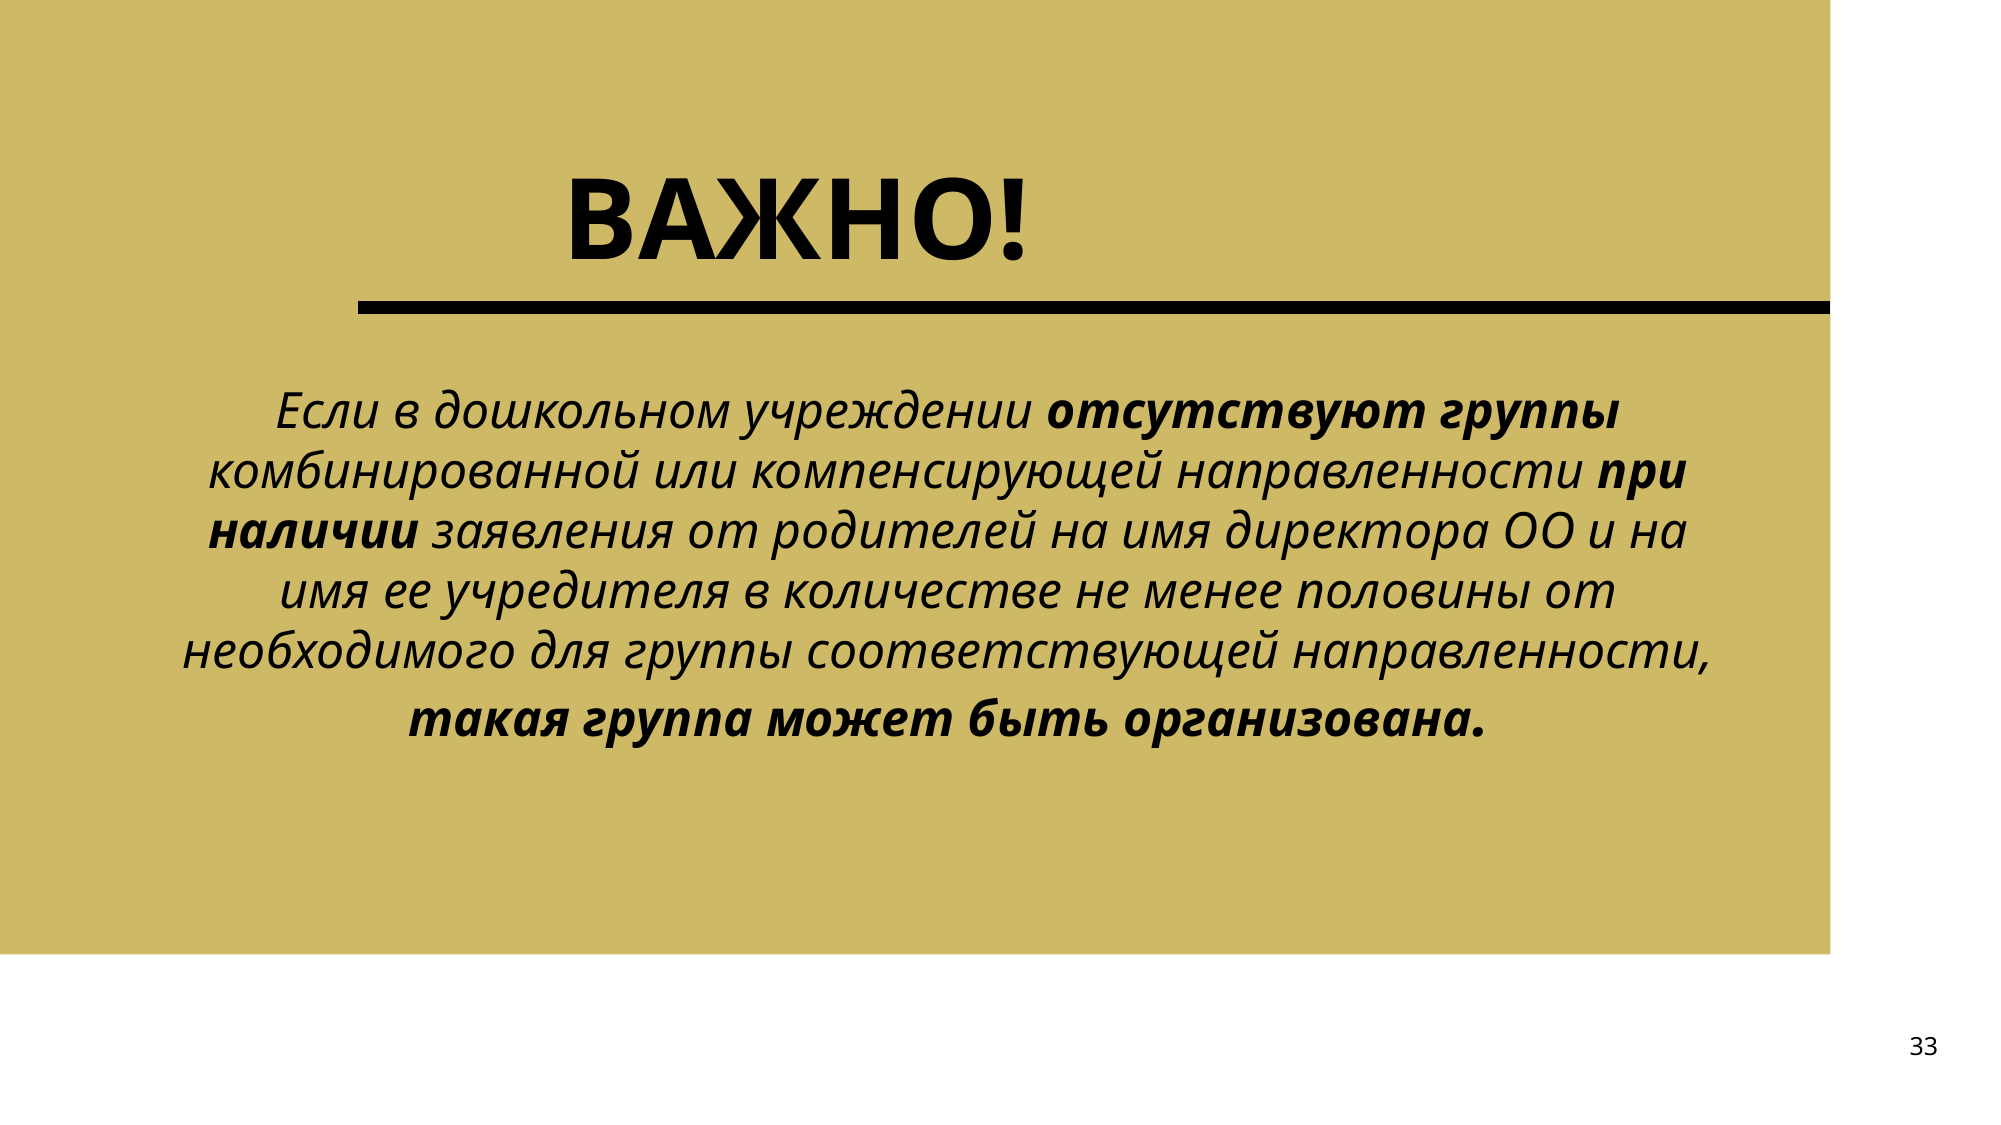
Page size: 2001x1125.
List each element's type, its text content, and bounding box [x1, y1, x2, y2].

slide_number 33 [1885, 1032, 1954, 1063]
text_box ВАЖНО! [548, 139, 1125, 290]
list Если в дошкольном учреждении отсутствуют группы комбинированной или компенсирующей направленности при наличии заявления от родителей на имя директора ОО и на имя ее учредителя в количестве не менее половины от необходимого для группы соответствующей направленности, такая группа может быть организована. [168, 378, 1729, 928]
